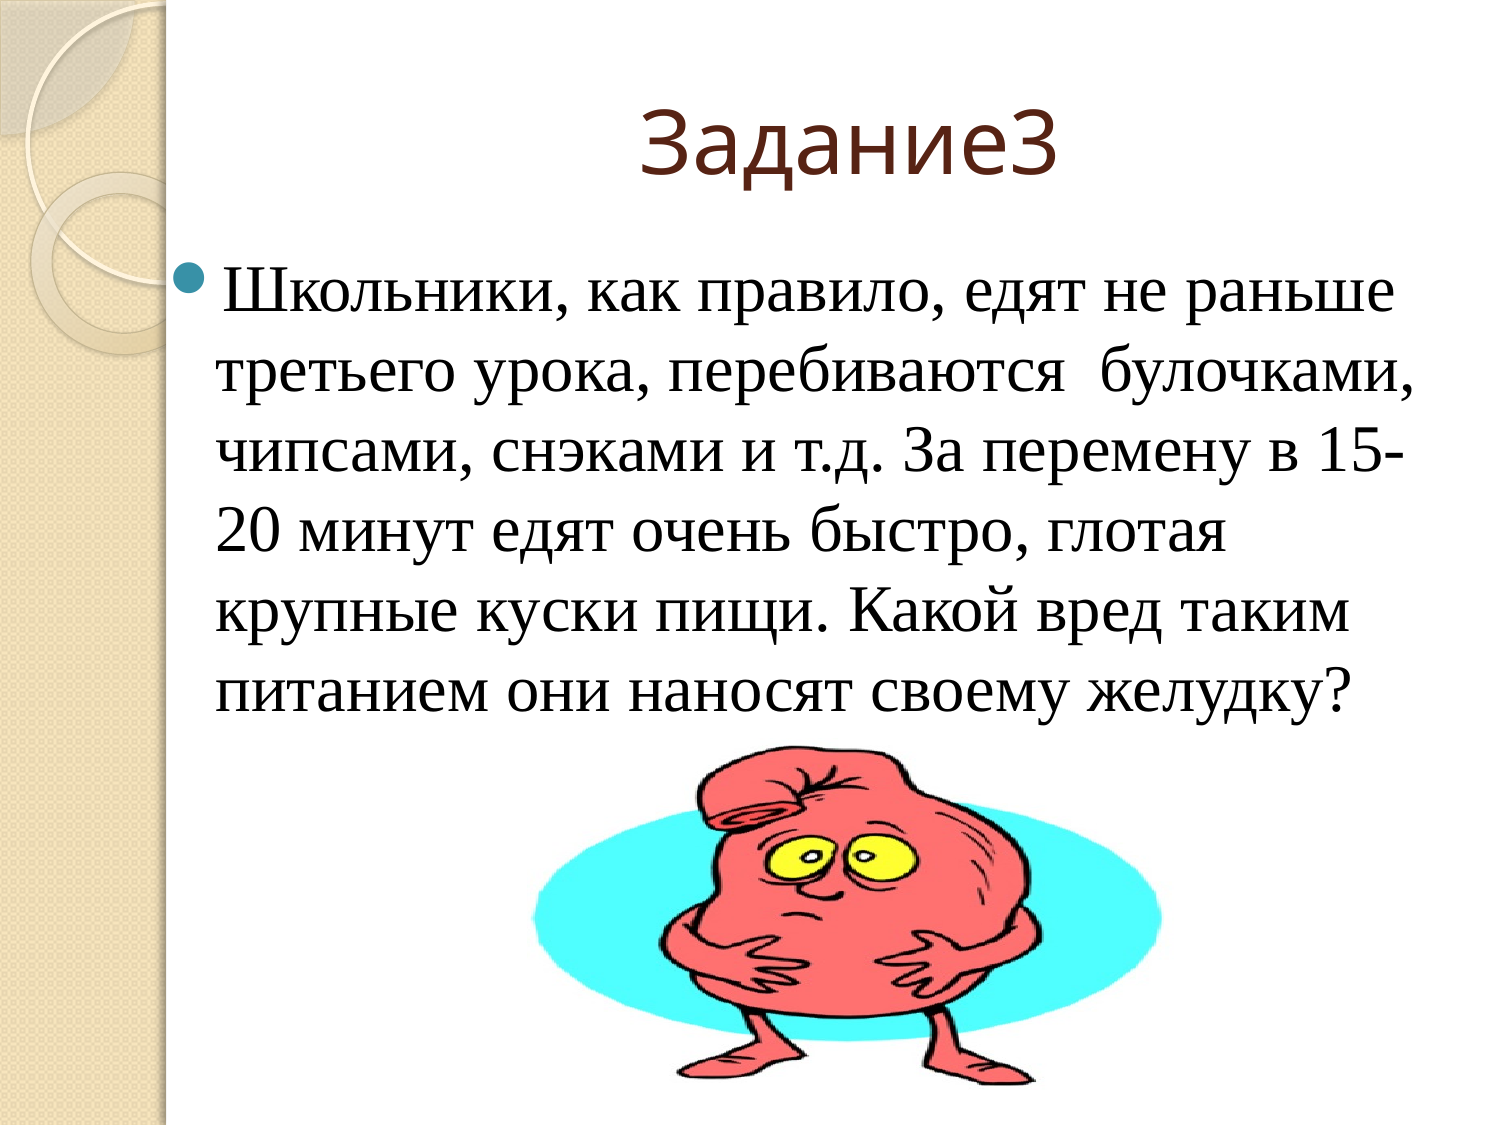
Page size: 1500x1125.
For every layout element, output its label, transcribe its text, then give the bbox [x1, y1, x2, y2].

picture [527, 738, 1174, 1091]
title Задание3 [235, 45, 1466, 233]
list Школьники, как правило, едят не раньше третьего урока, перебиваются булочками, чипсами, снэками и т.д. За перемену в 15-20 минут едят очень быстро, глотая крупные куски пищи. Какой вред таким питанием они наносят своему желудку? [140, 237, 1466, 1102]
